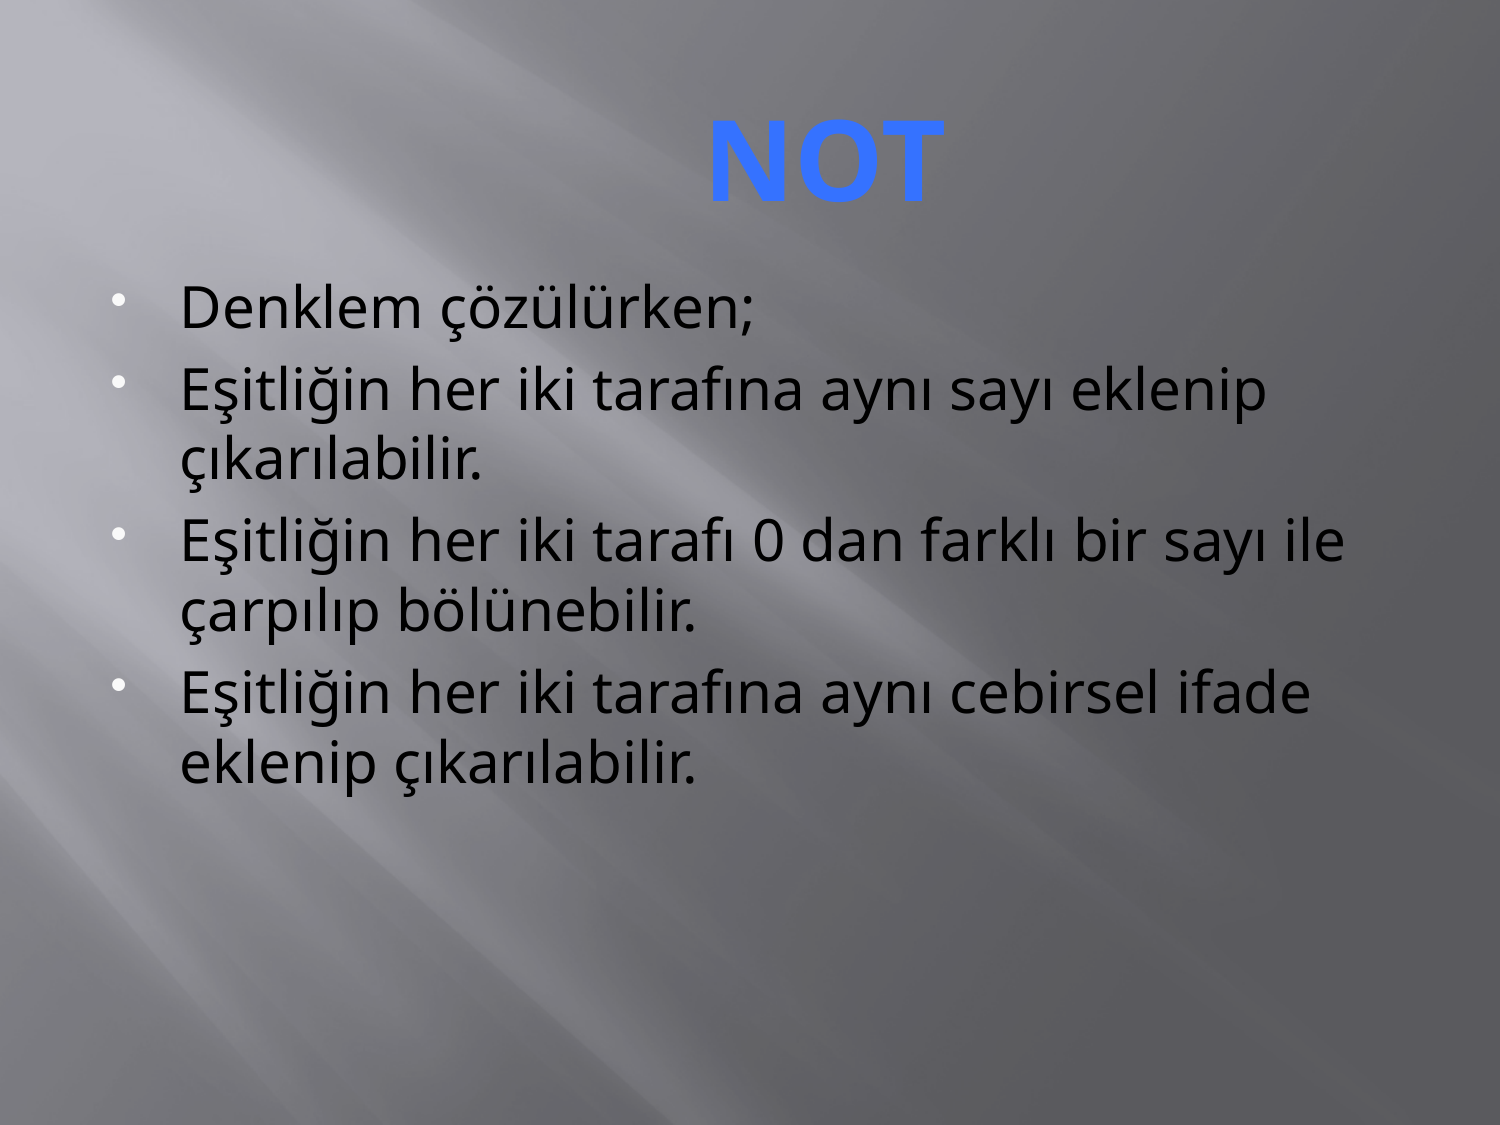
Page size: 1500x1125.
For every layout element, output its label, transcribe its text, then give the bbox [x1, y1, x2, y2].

list Denklem çözülürken; Eşitliğin her iki tarafına aynı sayı eklenip çıkarılabilir. Eşitliğin her iki tarafı 0 dan farklı bir sayı ile çarpılıp bölünebilir. Eşitliğin her iki tarafına aynı cebirsel ifade eklenip çıkarılabilir. [75, 262, 1425, 1035]
text_box not [688, 81, 962, 232]
